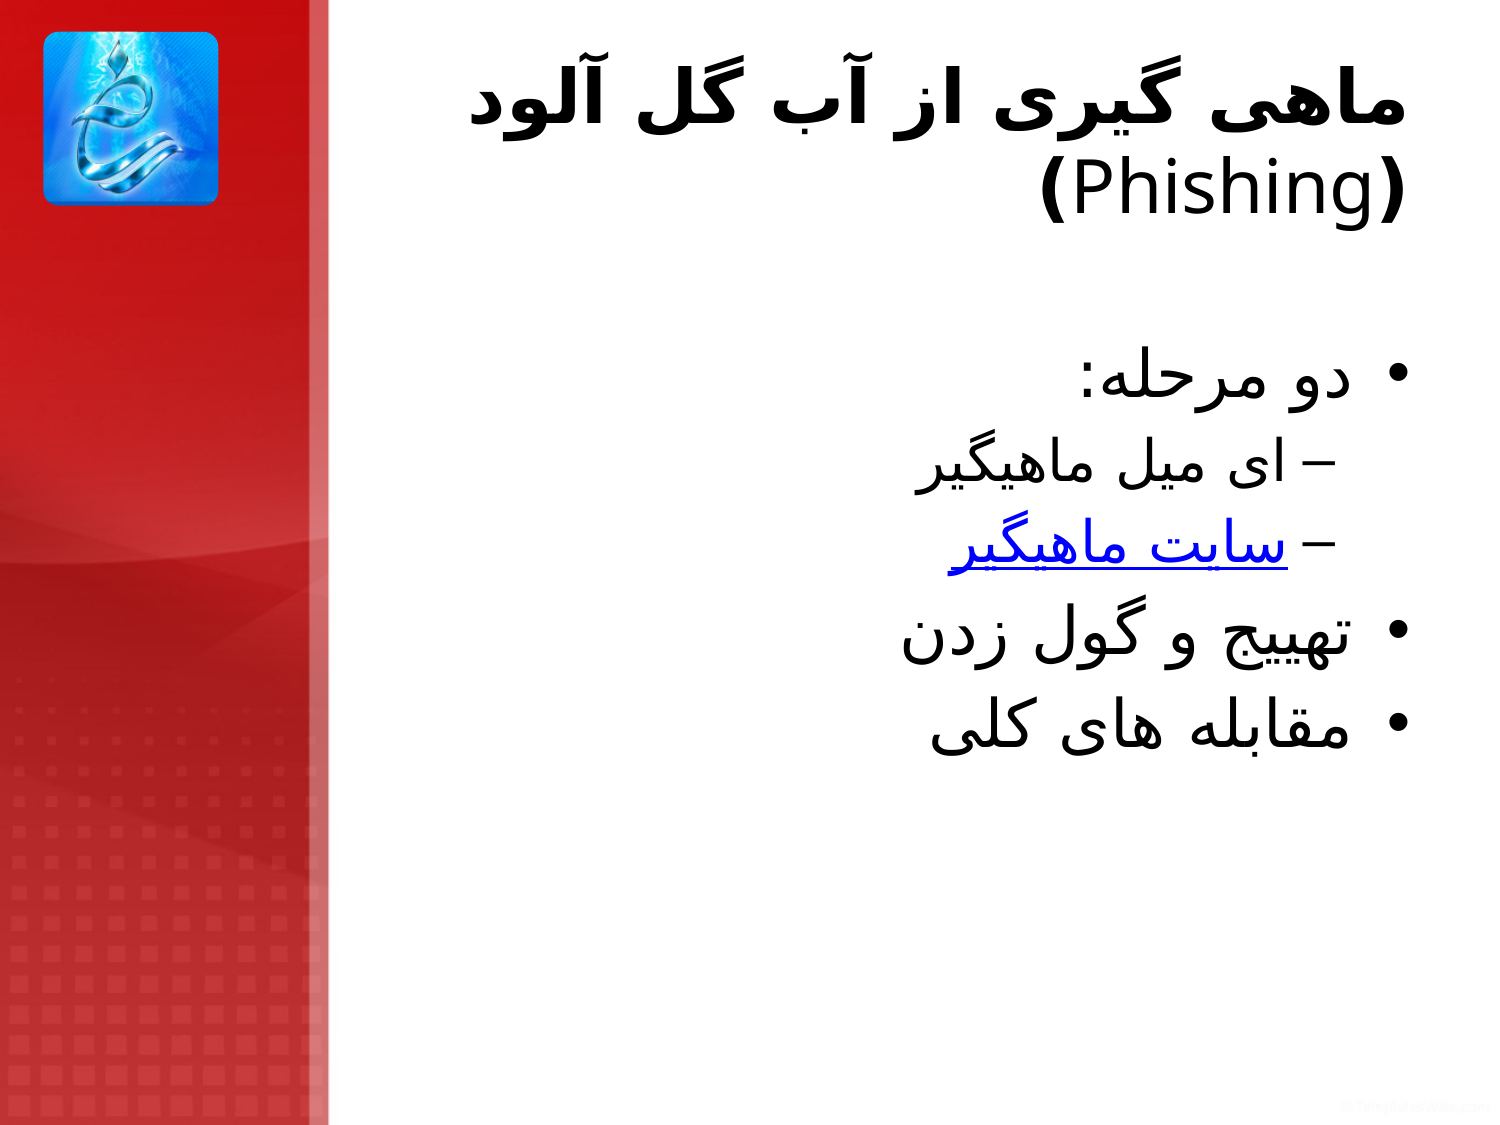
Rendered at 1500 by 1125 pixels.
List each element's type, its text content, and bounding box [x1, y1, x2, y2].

text_box ماهی گیری از آب گل آلود (Phishing) [348, 45, 1425, 233]
text_box دو مرحله: ای میل ماهیگیر سایت ماهیگیر تهییج و گول زدن مقابله های كلی [348, 323, 1425, 1067]
picture [0, 0, 1500, 1125]
